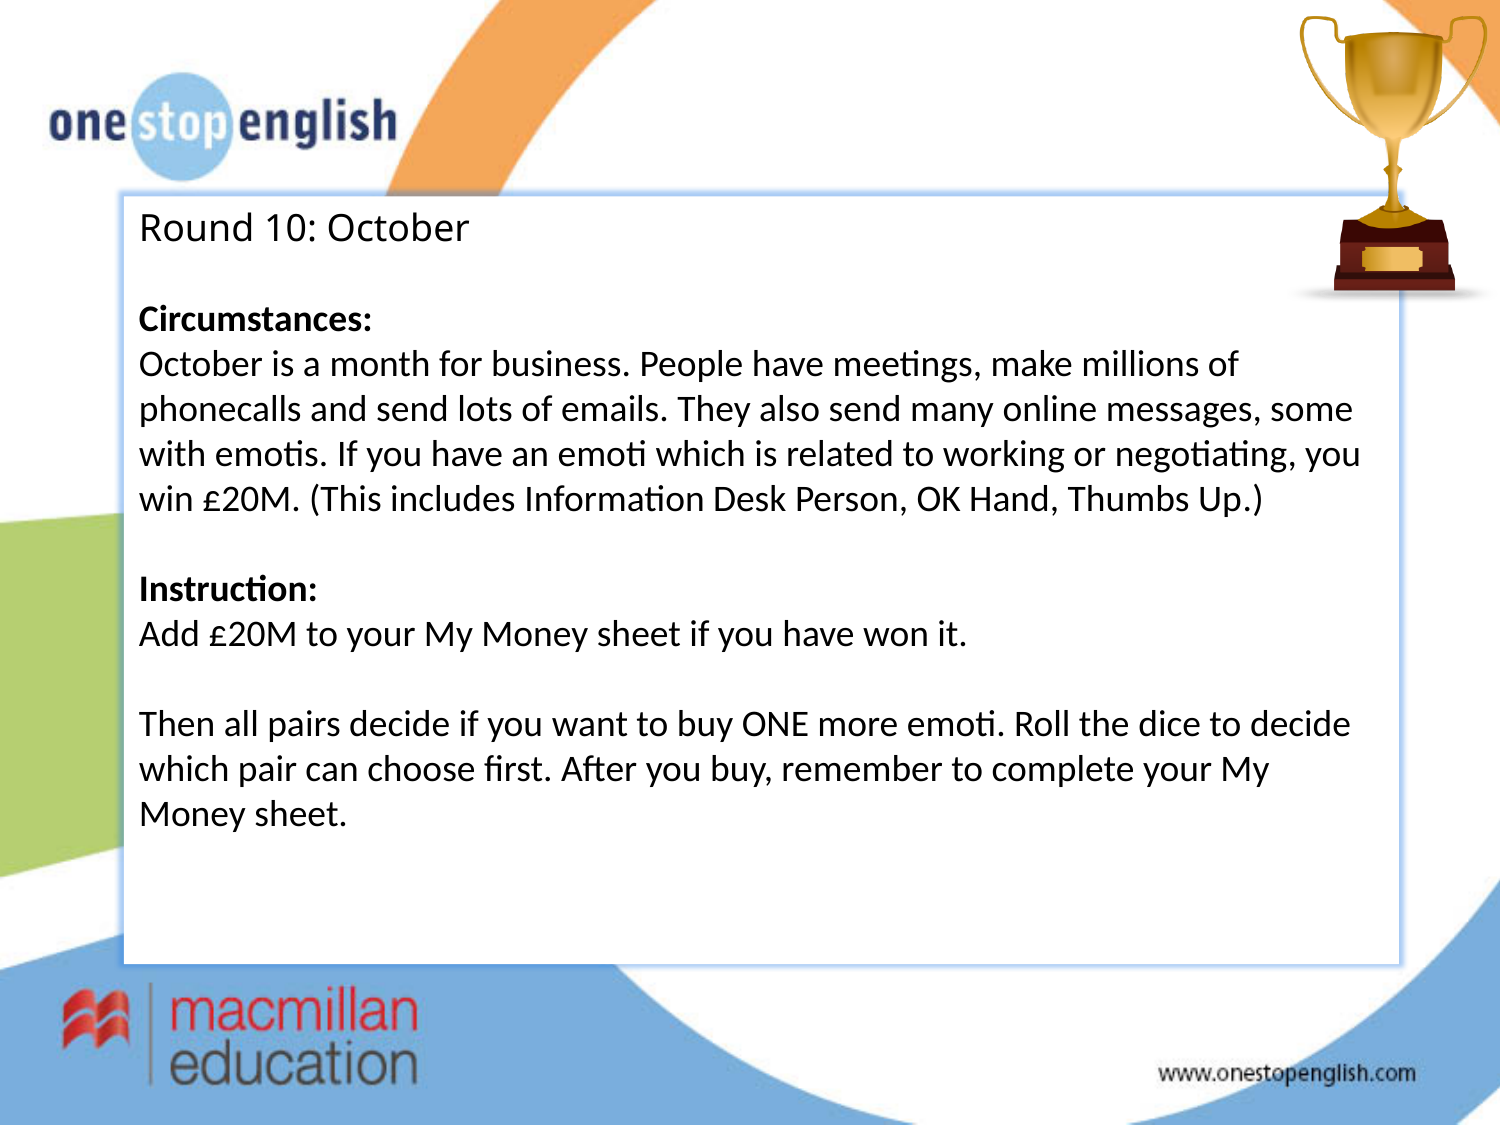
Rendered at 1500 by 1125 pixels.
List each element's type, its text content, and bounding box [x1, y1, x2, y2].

text_box Round 10: October Circumstances: October is a month for business. People have meetings, make millions of phonecalls and send lots of emails. They also send many online messages, some with emotis. If you have an emoti which is related to working or negotiating, you win £20M. (This includes Information Desk Person, OK Hand, Thumbs Up.) Instruction: Add £20M to your My Money sheet if you have won it. Then all pairs decide if you want to buy ONE more emoti. Roll the dice to decide which pair can choose first. After you buy, remember to complete your My Money sheet. [123, 196, 1399, 965]
picture [0, 0, 1500, 1125]
